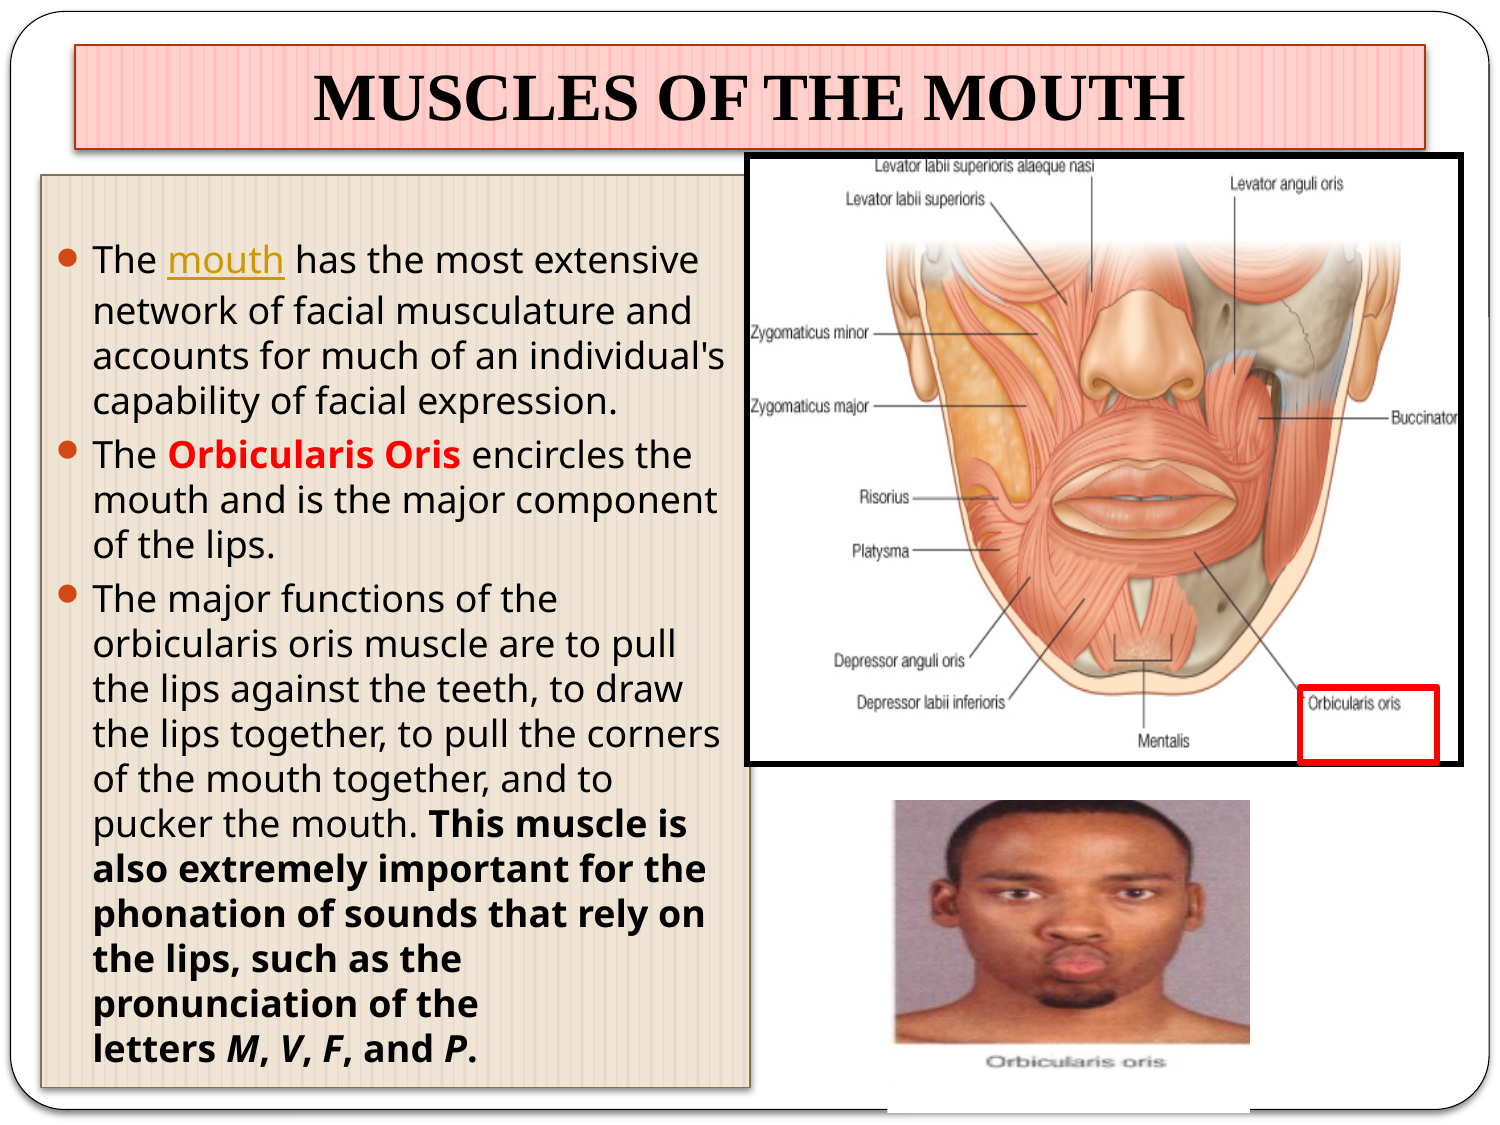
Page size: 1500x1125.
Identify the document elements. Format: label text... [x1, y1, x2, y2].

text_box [749, 158, 1459, 762]
list The mouth has the most extensive network of facial musculature and accounts for much of an individual's capability of facial expression. The Orbicularis Oris encircles the mouth and is the major component of the lips. The major functions of the orbicularis oris muscle are to pull the lips against the teeth, to draw the lips together, to pull the corners of the mouth together, and to pucker the mouth. This muscle is also extremely important for the phonation of sounds that rely on the lips, such as the pronunciation of the letters M, V, F, and P. [40, 174, 751, 1088]
picture [887, 799, 1251, 1113]
title MUSCLES OF THE MOUTH [74, 44, 1426, 150]
